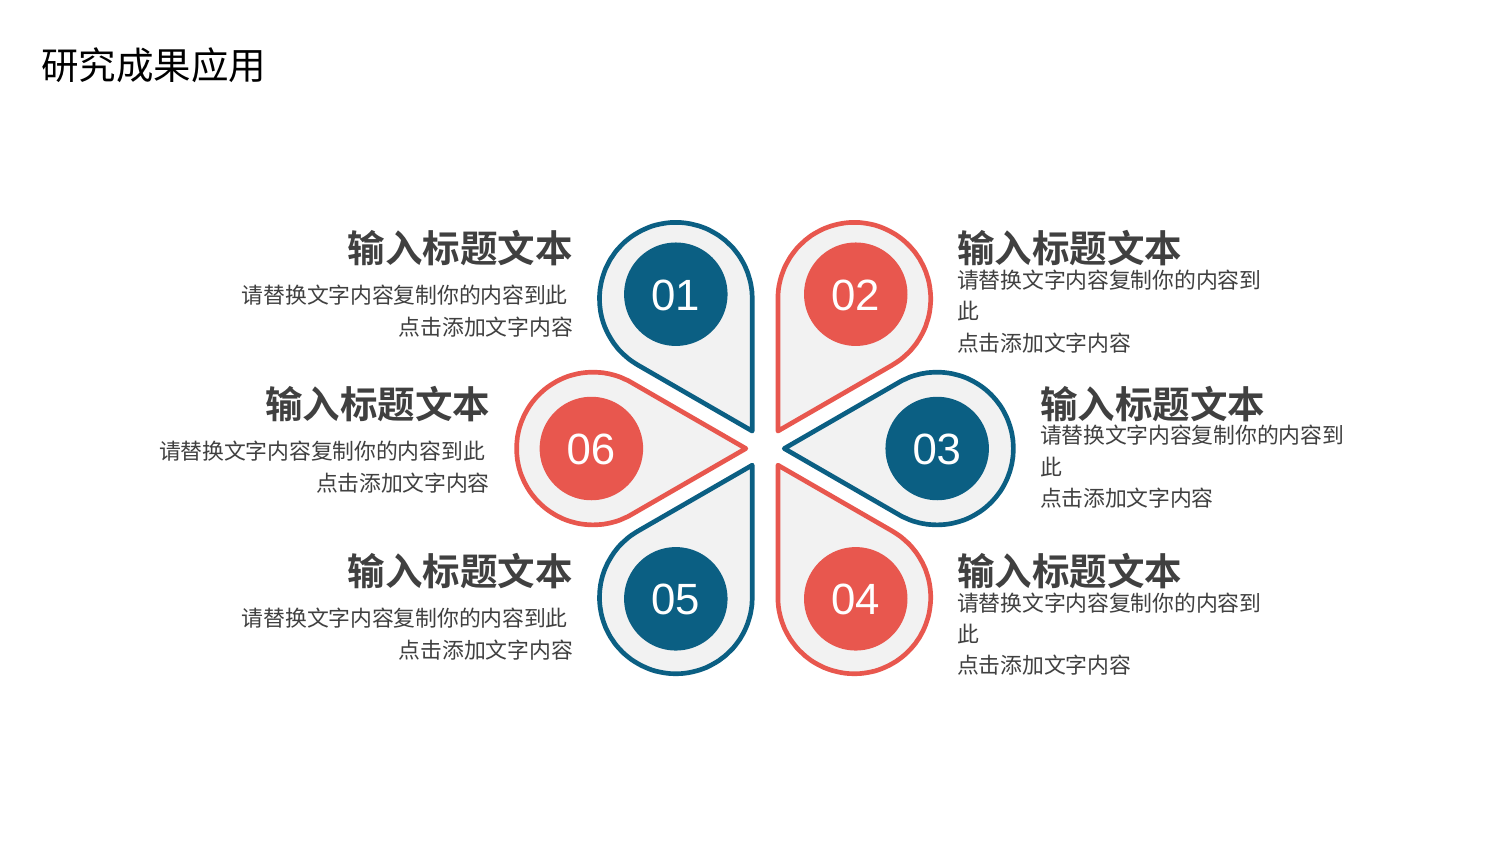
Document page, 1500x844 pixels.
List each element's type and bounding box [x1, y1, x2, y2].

text_box [238, 222, 600, 347]
text_box [1013, 378, 1361, 502]
text_box [155, 378, 517, 502]
text_box [930, 222, 1278, 347]
text_box [516, 222, 1014, 674]
text_box [930, 545, 1278, 670]
text_box [238, 545, 600, 670]
